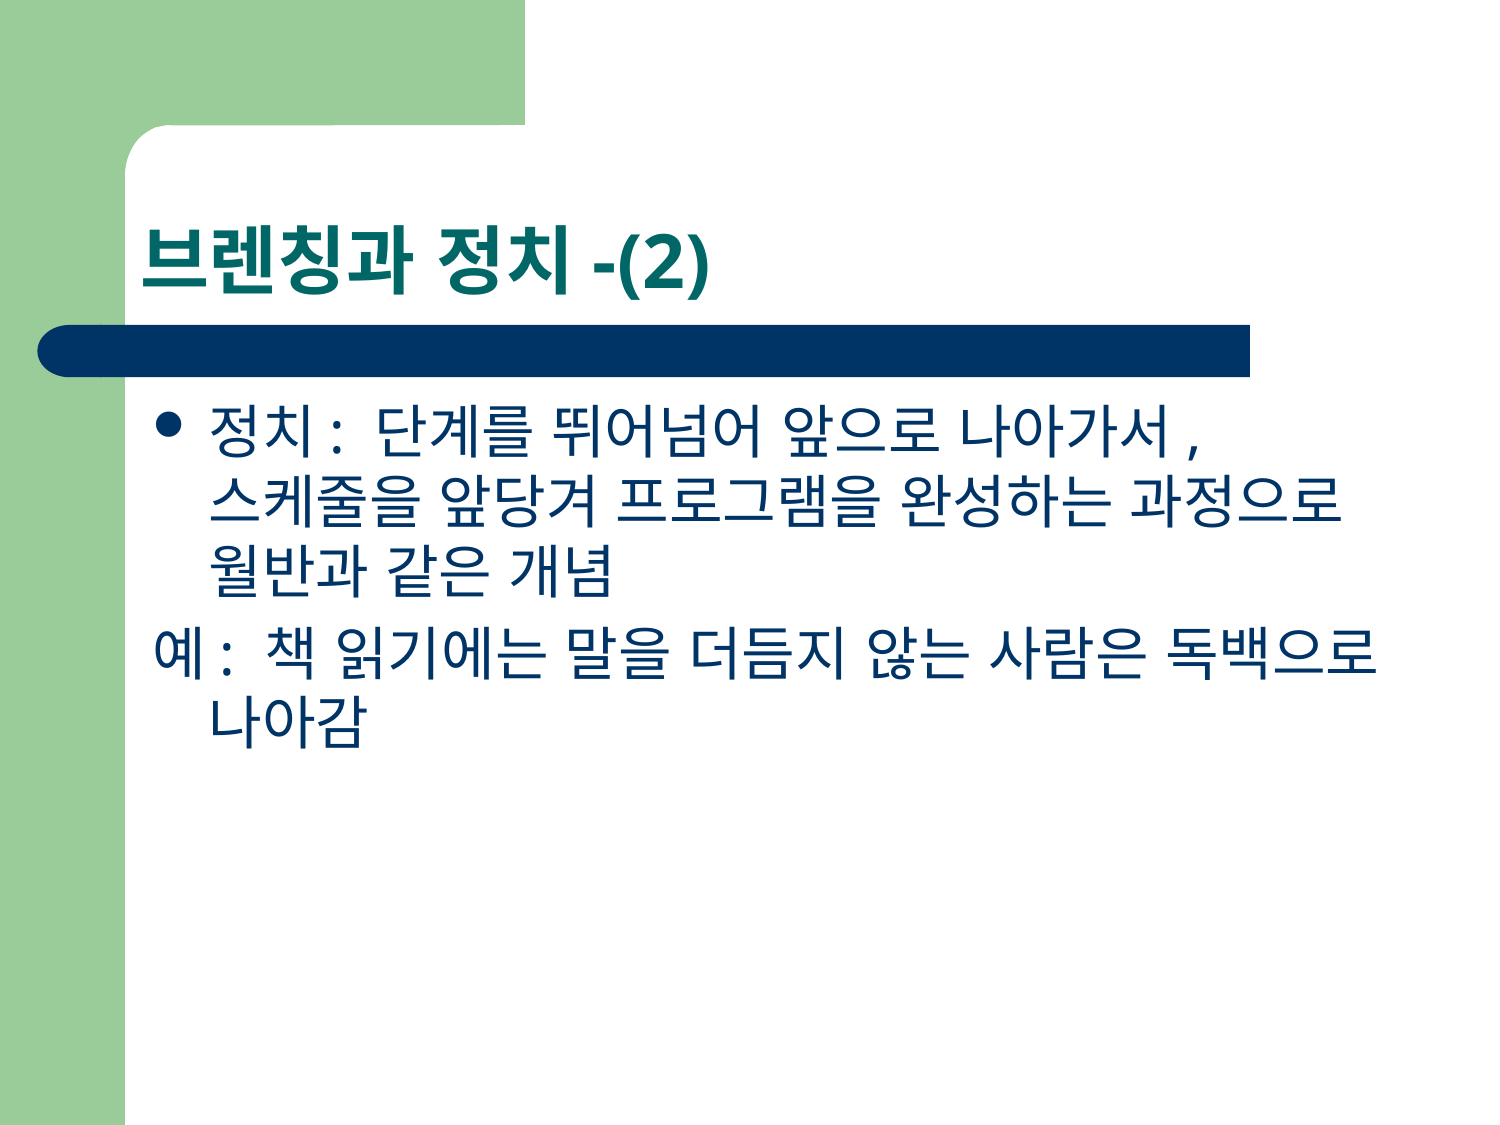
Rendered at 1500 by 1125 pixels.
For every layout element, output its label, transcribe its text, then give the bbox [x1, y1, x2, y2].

title 브렌칭과 정치-(2) [124, 124, 1426, 313]
list 정치: 단계를 뛰어넘어 앞으로 나아가서, 스케줄을 앞당겨 프로그램을 완성하는 과정으로 월반과 같은 개념 예: 책 읽기에는 말을 더듬지 않는 사람은 독백으로 나아감 [137, 387, 1400, 999]
